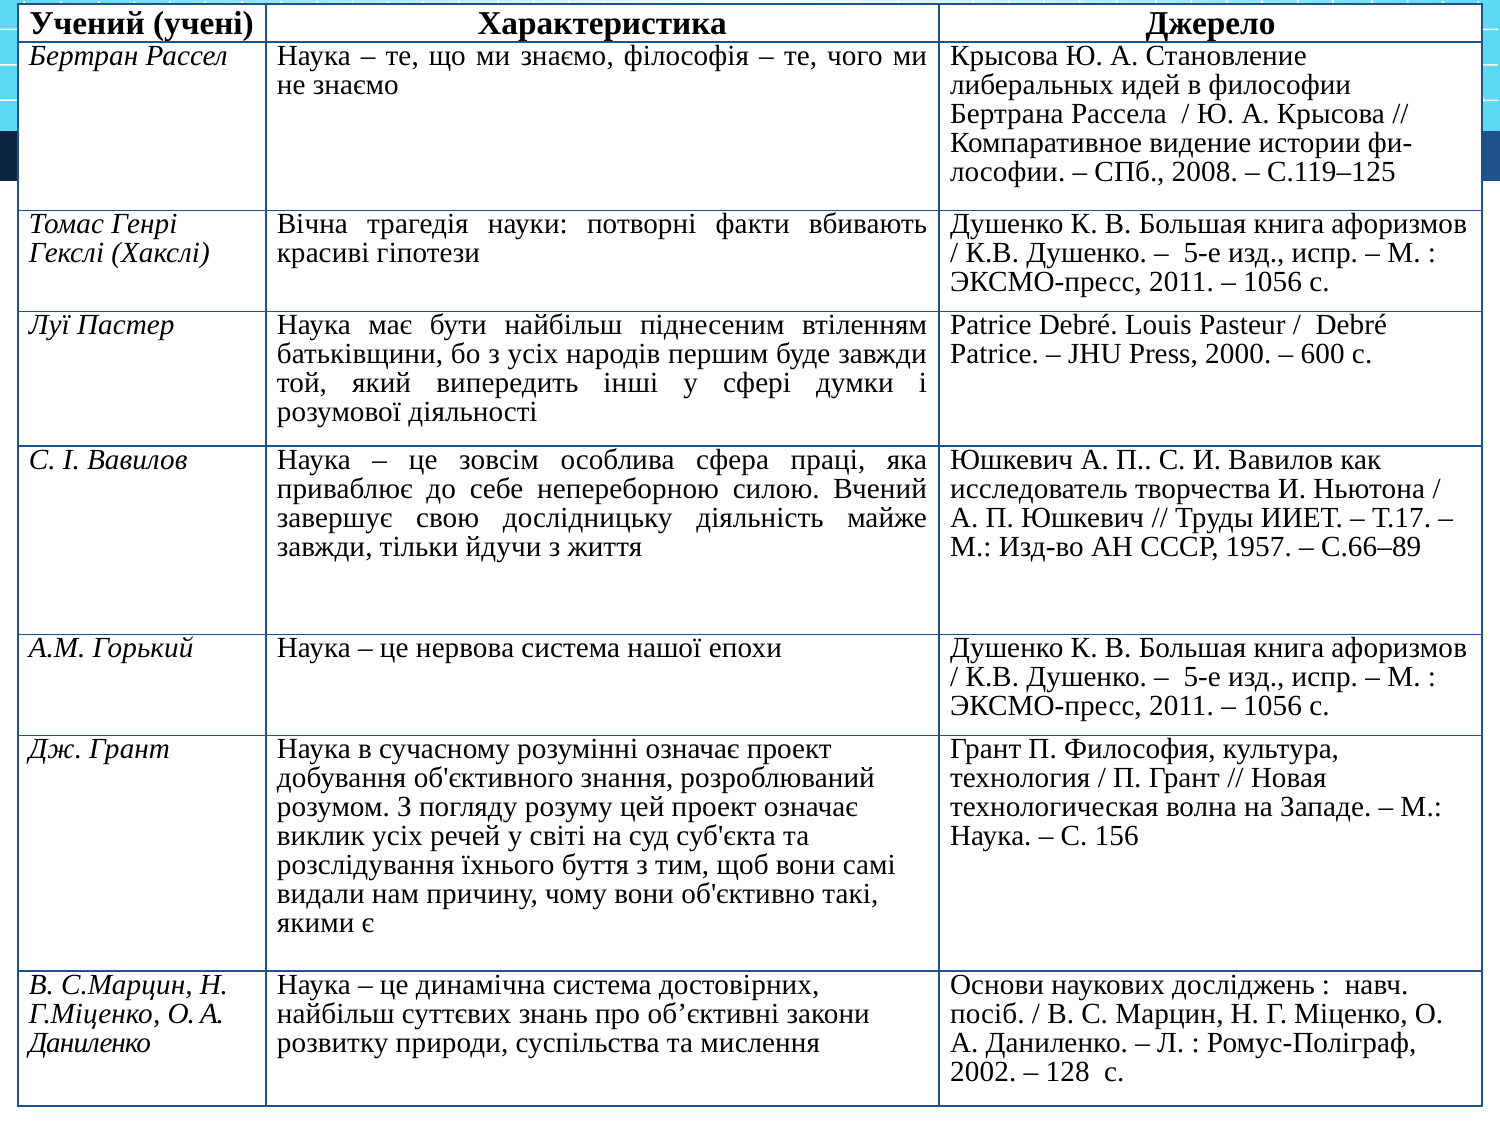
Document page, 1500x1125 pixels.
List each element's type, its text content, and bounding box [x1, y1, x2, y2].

table_cell Наука має бути найбільш піднесеним втіленням батьківщини, бо з усіх народів першим буде завжди той, який випередить інші у сфері думки і розумової діяльності [267, 312, 938, 445]
table_header Джерело [940, 5, 1481, 41]
table_cell Бертран Рассел [19, 43, 265, 210]
table_cell А.М. Горький [19, 635, 265, 735]
table_cell С. І. Вавилов [19, 447, 265, 634]
table_cell Юшкевич А. П.. С. И. Вавилов как исследователь творчества И. Ньютона / А. П. Юшкевич // Труды ИИЕТ. – Т.17. – М.: Изд-во АН СССР, 1957. – С.66–89 [940, 447, 1481, 634]
table_cell Душенко К. В. Большая книга афоризмов / К.В. Душенко. – 5-е изд., испр. – М. : ЭКСМО-пресс, 2011. – 1056 с. [940, 635, 1481, 735]
table_cell Луї Пастер [19, 312, 265, 445]
table_cell Основи наукових досліджень : навч. посіб. / В. С. Марцин, Н. Г. Міценко, О. А. Даниленко. – Л. : Ромус-Поліграф, 2002. – 128 c. [940, 972, 1481, 1105]
table_cell Наука – те, що ми знаємо, філософія – те, чого ми не знаємо [267, 43, 938, 210]
table_cell Наука – це динамічна система достовірних, найбільш суттєвих знань про об’єктивні закони розвитку природи, суспільства та мислення [267, 972, 938, 1105]
table_header Характеристика [267, 5, 938, 41]
table_cell Грант П. Философия, культура, технология / П. Грант // Новая технологическая волна на Западе. – М.: Наука. – С. 156 [940, 736, 1481, 970]
table_cell Наука – це нервова система нашої епохи [267, 635, 938, 735]
table_cell Душенко К. В. Большая книга афоризмов / К.В. Душенко. – 5-е изд., испр. – М. : ЭКСМО-пресс, 2011. – 1056 с. [940, 211, 1481, 311]
table_cell Patrice Debré. Louis Pasteur / Debré Patrice. – JHU Press, 2000. – 600 с. [940, 312, 1481, 445]
table_cell Наука в сучасному розумінні означає проект добування об'єктивного знання, розроблюваний розумом. З погляду розуму цей проект означає виклик усіх речей у світі на суд суб'єкта та розслідування їхнього буття з тим, щоб вони самі видали нам причину, чому вони об'єктивно такі, якими є [267, 736, 938, 970]
table_cell Крысова Ю. А. Становление либеральных идей в философии Бертрана Рассела / Ю. А. Крысова // Компаративное видение истории фи-лософии. – СПб., 2008. – С.119–125 [940, 43, 1481, 210]
table_header Учений (учені) [19, 5, 265, 41]
table_cell Наука – це зовсім особлива сфера праці, яка приваблює до себе непереборною силою. Вчений завершує свою дослідницьку діяльність майже завжди, тільки йдучи з життя [267, 447, 938, 634]
table_cell Дж. Грант [19, 736, 265, 970]
table_cell В. С.Марцин, Н. Г.Міценко, О. А. Даниленко [19, 972, 265, 1105]
table_cell Томас Генрі Гекслі (Хакслі) [19, 211, 265, 311]
table_cell Вічна трагедія науки: потворні факти вбивають красиві гіпотези [267, 211, 938, 311]
